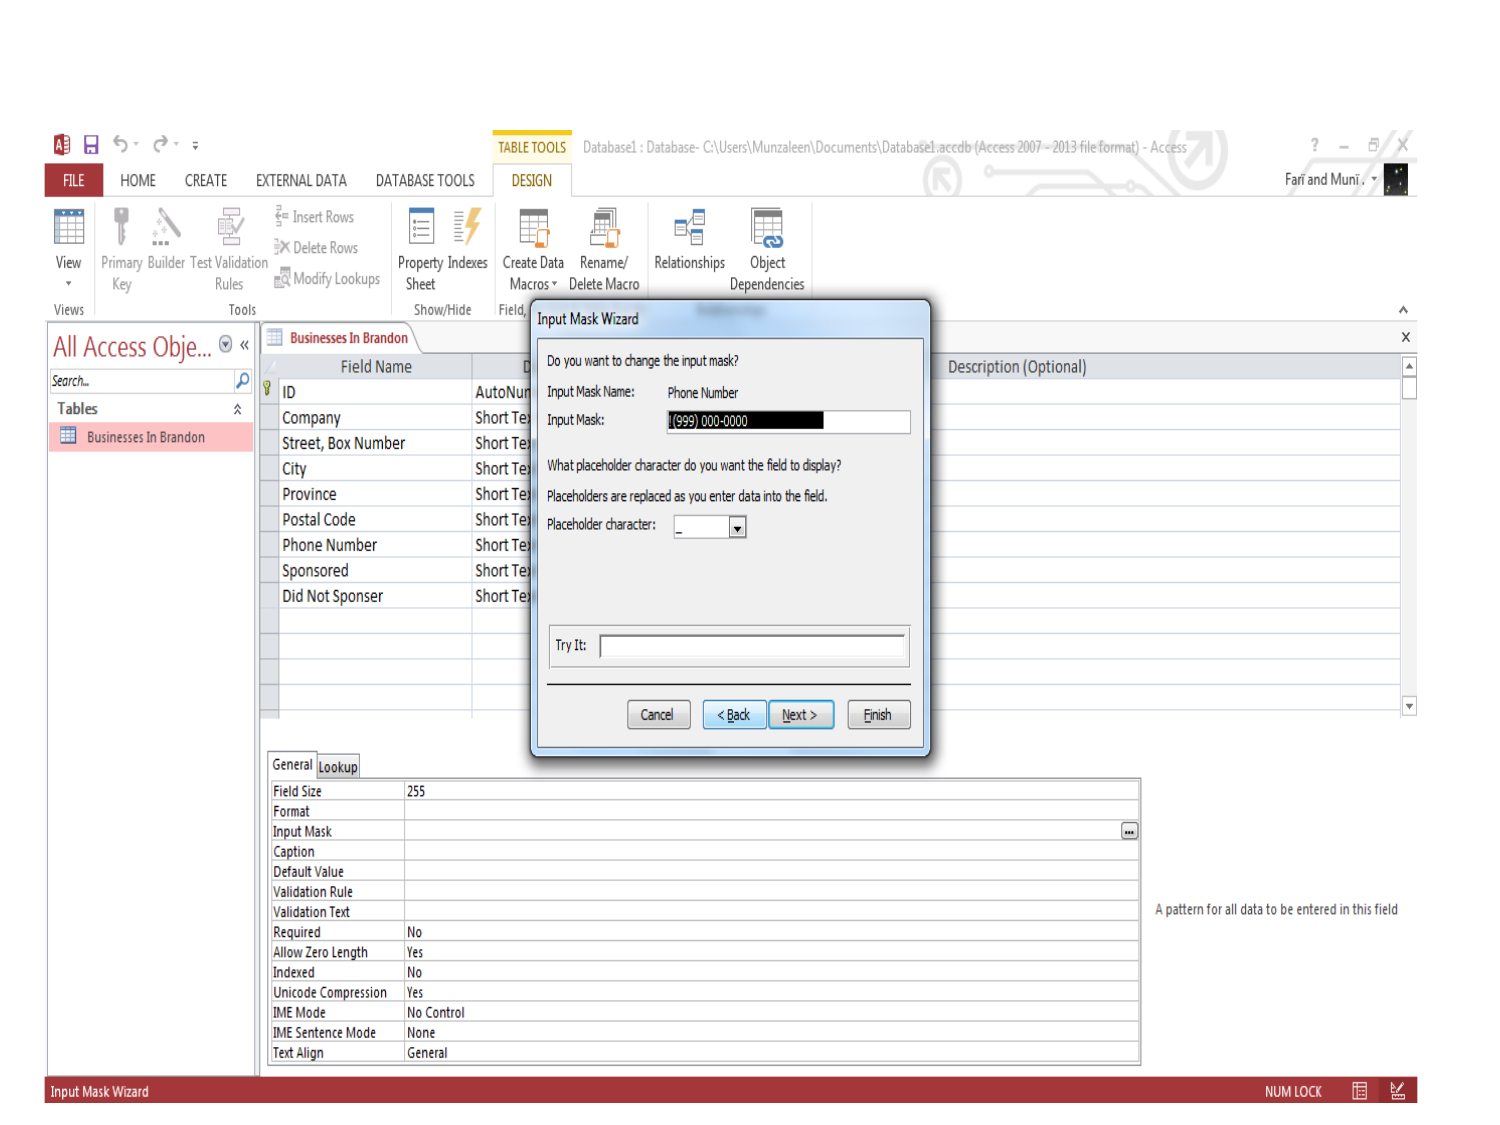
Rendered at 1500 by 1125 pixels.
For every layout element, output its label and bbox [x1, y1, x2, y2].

picture [44, 130, 1418, 1104]
